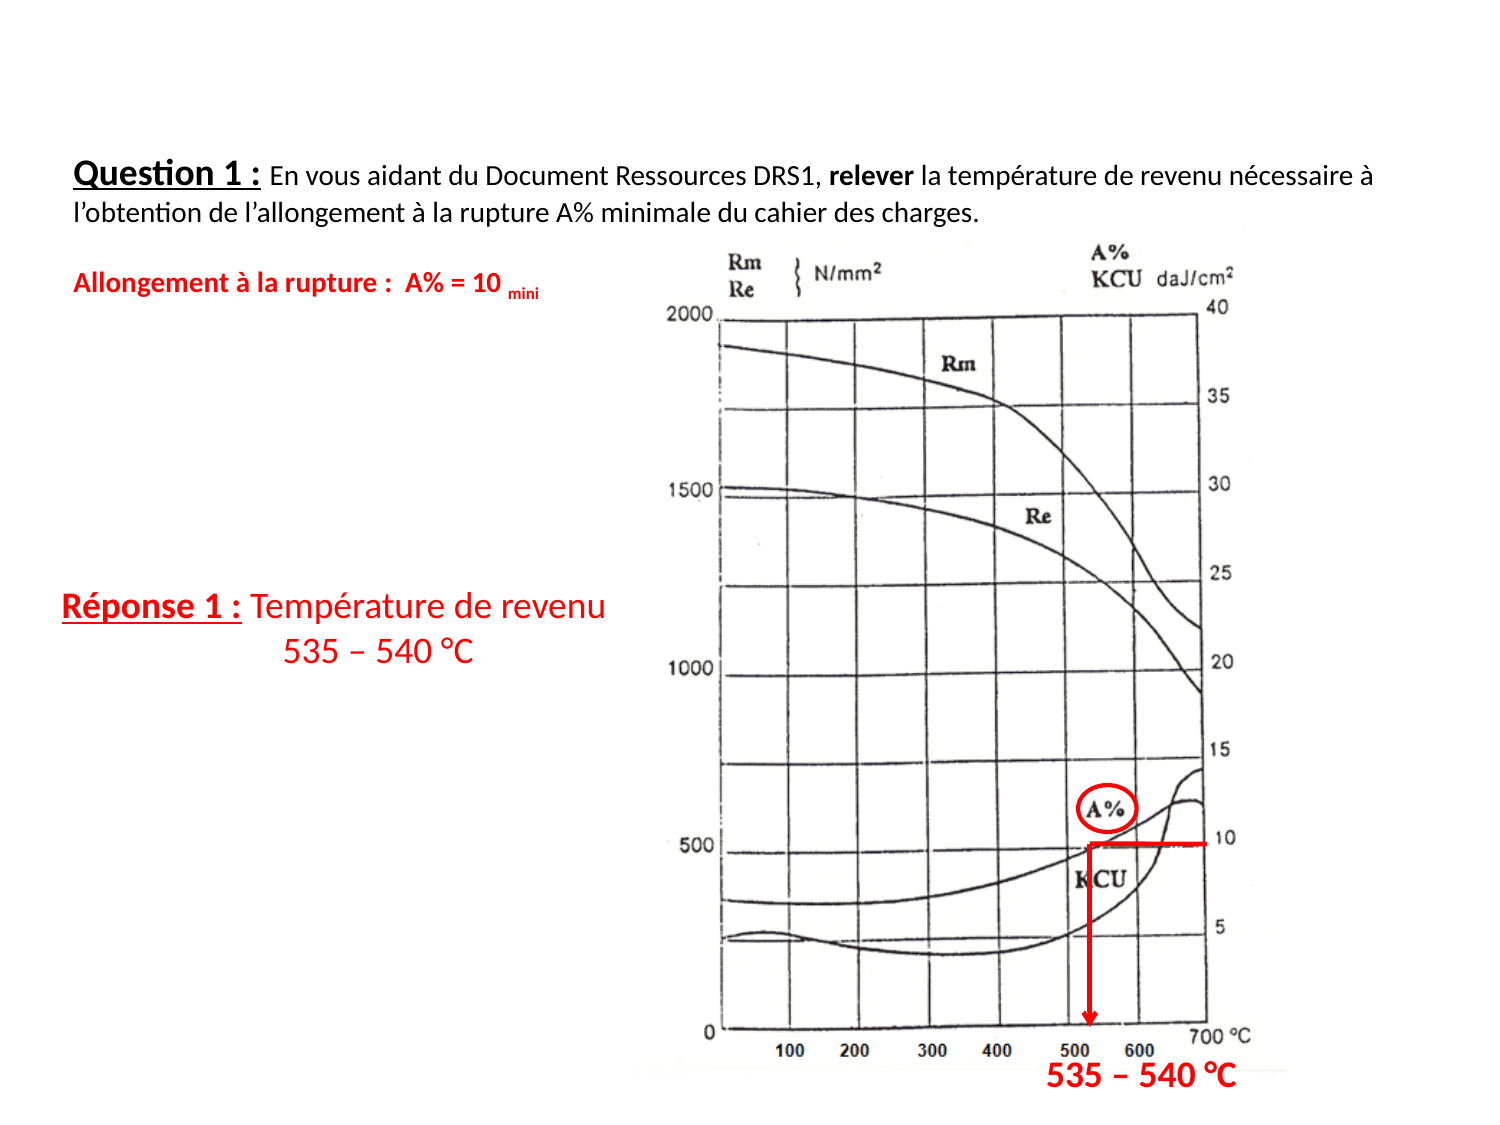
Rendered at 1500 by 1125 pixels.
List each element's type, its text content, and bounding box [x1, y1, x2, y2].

text_box Réponse 1 : Température de revenu 535 – 540 °C [46, 574, 615, 679]
text_box Question 1 : En vous aidant du Document Ressources DRS1, relever la température de revenu nécessaire à l’obtention de l’allongement à la rupture A% minimale du cahier des charges. Allongement à la rupture : A% = 10 mini [58, 140, 1430, 355]
picture [620, 222, 1290, 1093]
